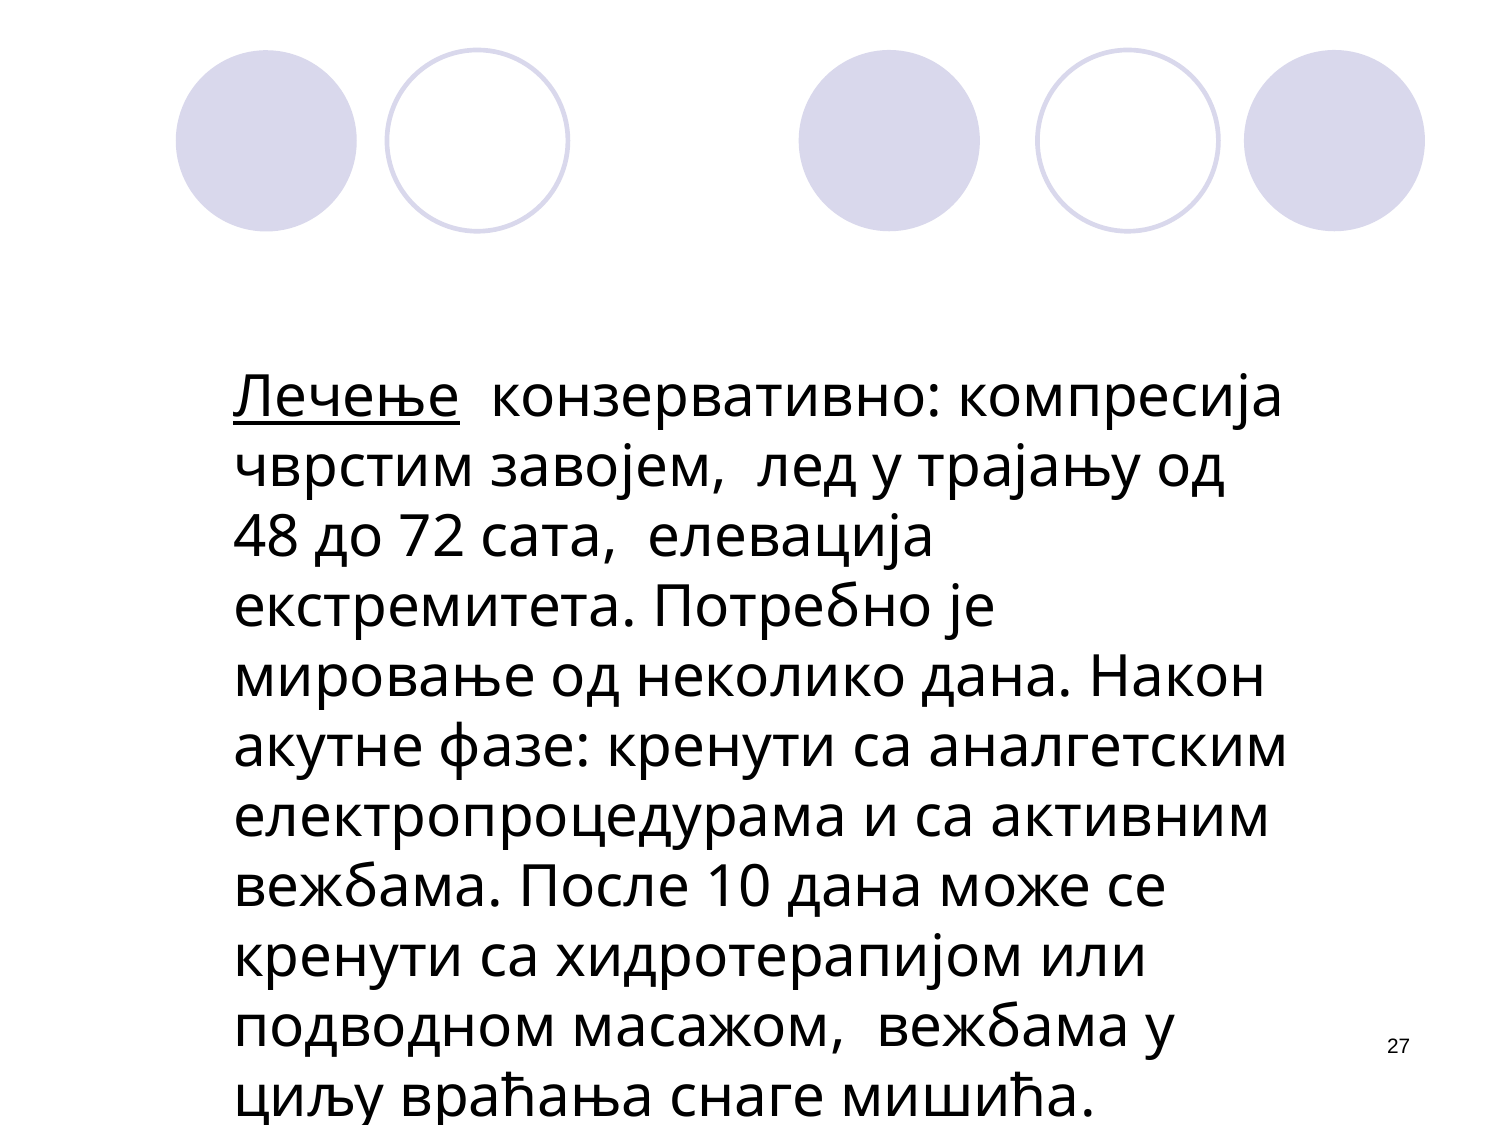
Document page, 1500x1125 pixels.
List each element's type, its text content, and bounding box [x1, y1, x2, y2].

slide_number 27 [1306, 1024, 1426, 1101]
text_box Лечење конзервативно: компресијa чврстим завојем, лед у трајању од 48 до 72 сата, елевацијa екстремитета. Потребно је мировање од неколико дана. Након акутне фазе: кренути са аналгетским електропроцедурама и са активним вежбама. После 10 дана може се кренути са хидротерапијом или подводном масажом, вежбама у циљу враћања снаге мишића. [218, 350, 1306, 1125]
